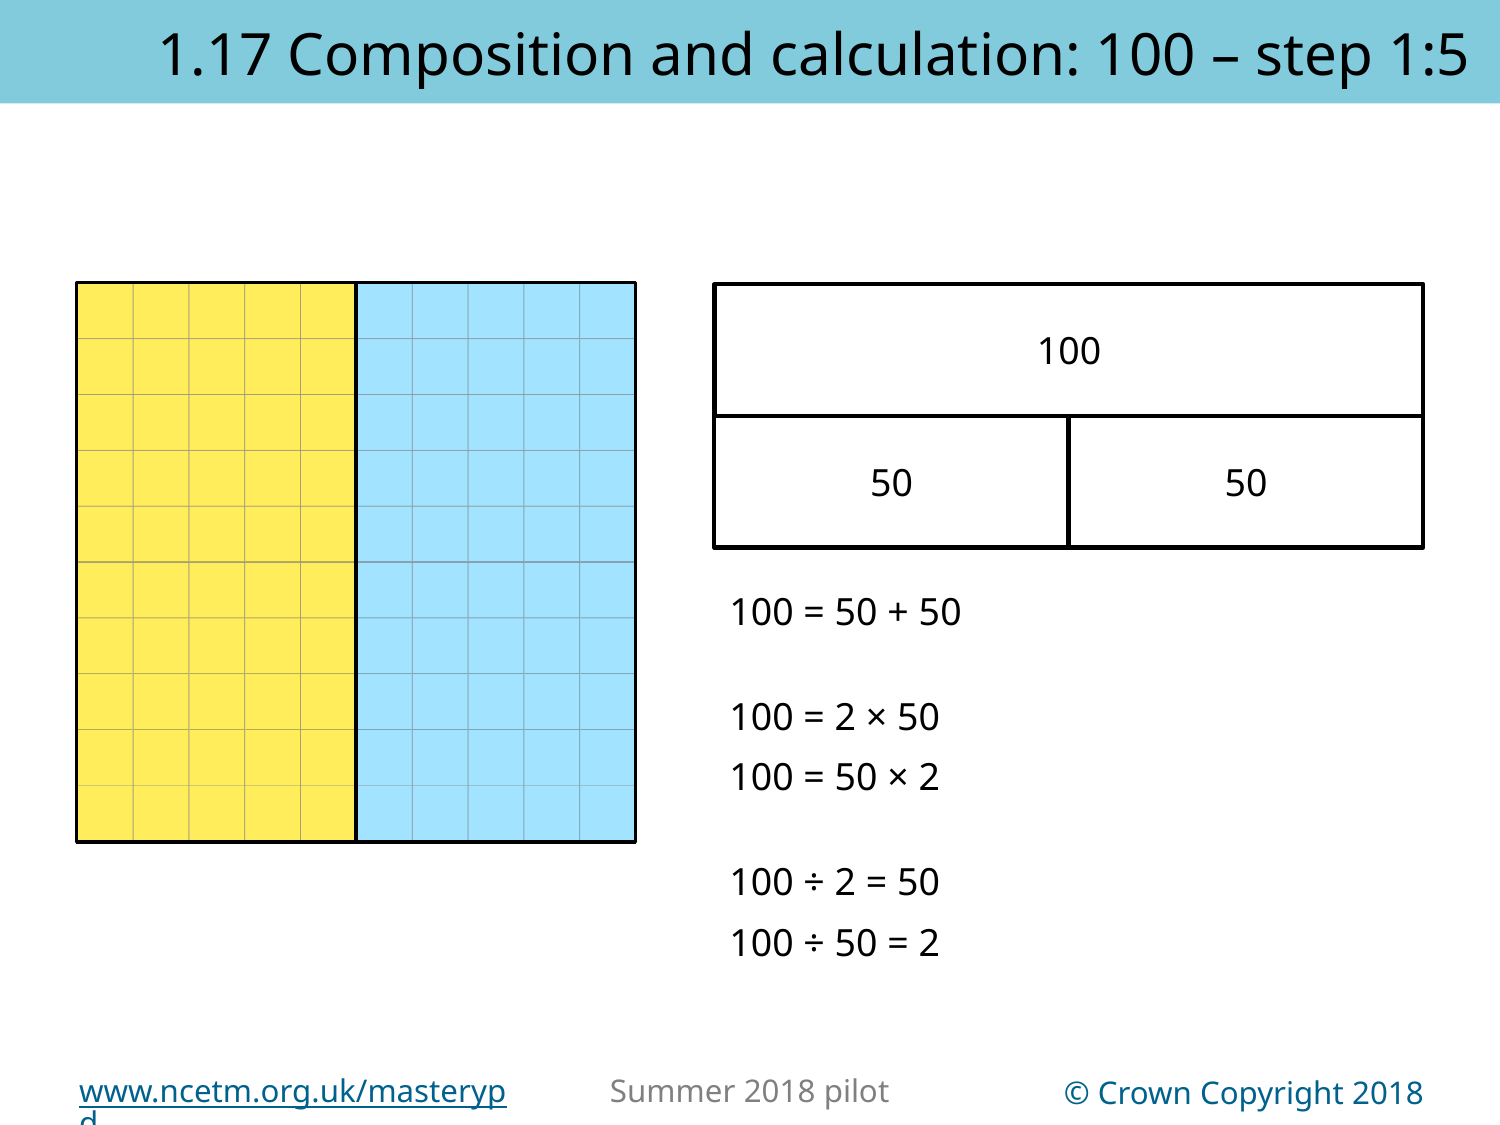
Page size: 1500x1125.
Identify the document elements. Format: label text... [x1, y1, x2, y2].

text_box 50 [1204, 451, 1288, 512]
text_box 100 = 2 × 50 [714, 685, 999, 745]
text_box 100 = 50 + 50 [714, 580, 999, 641]
text_box 100 ÷ 2 = 50 [714, 850, 999, 911]
text_box 100 [1004, 319, 1134, 380]
text_box [1068, 415, 1424, 548]
text_box 100 ÷ 50 = 2 [714, 911, 999, 972]
text_box 100 = 50 × 2 [714, 745, 999, 806]
text_box [714, 415, 1068, 548]
picture [76, 282, 636, 843]
text_box 50 [850, 451, 934, 512]
list 1.17 Composition and calculation: 100 – step 1:5 [0, 0, 1500, 104]
text_box [714, 284, 1424, 415]
